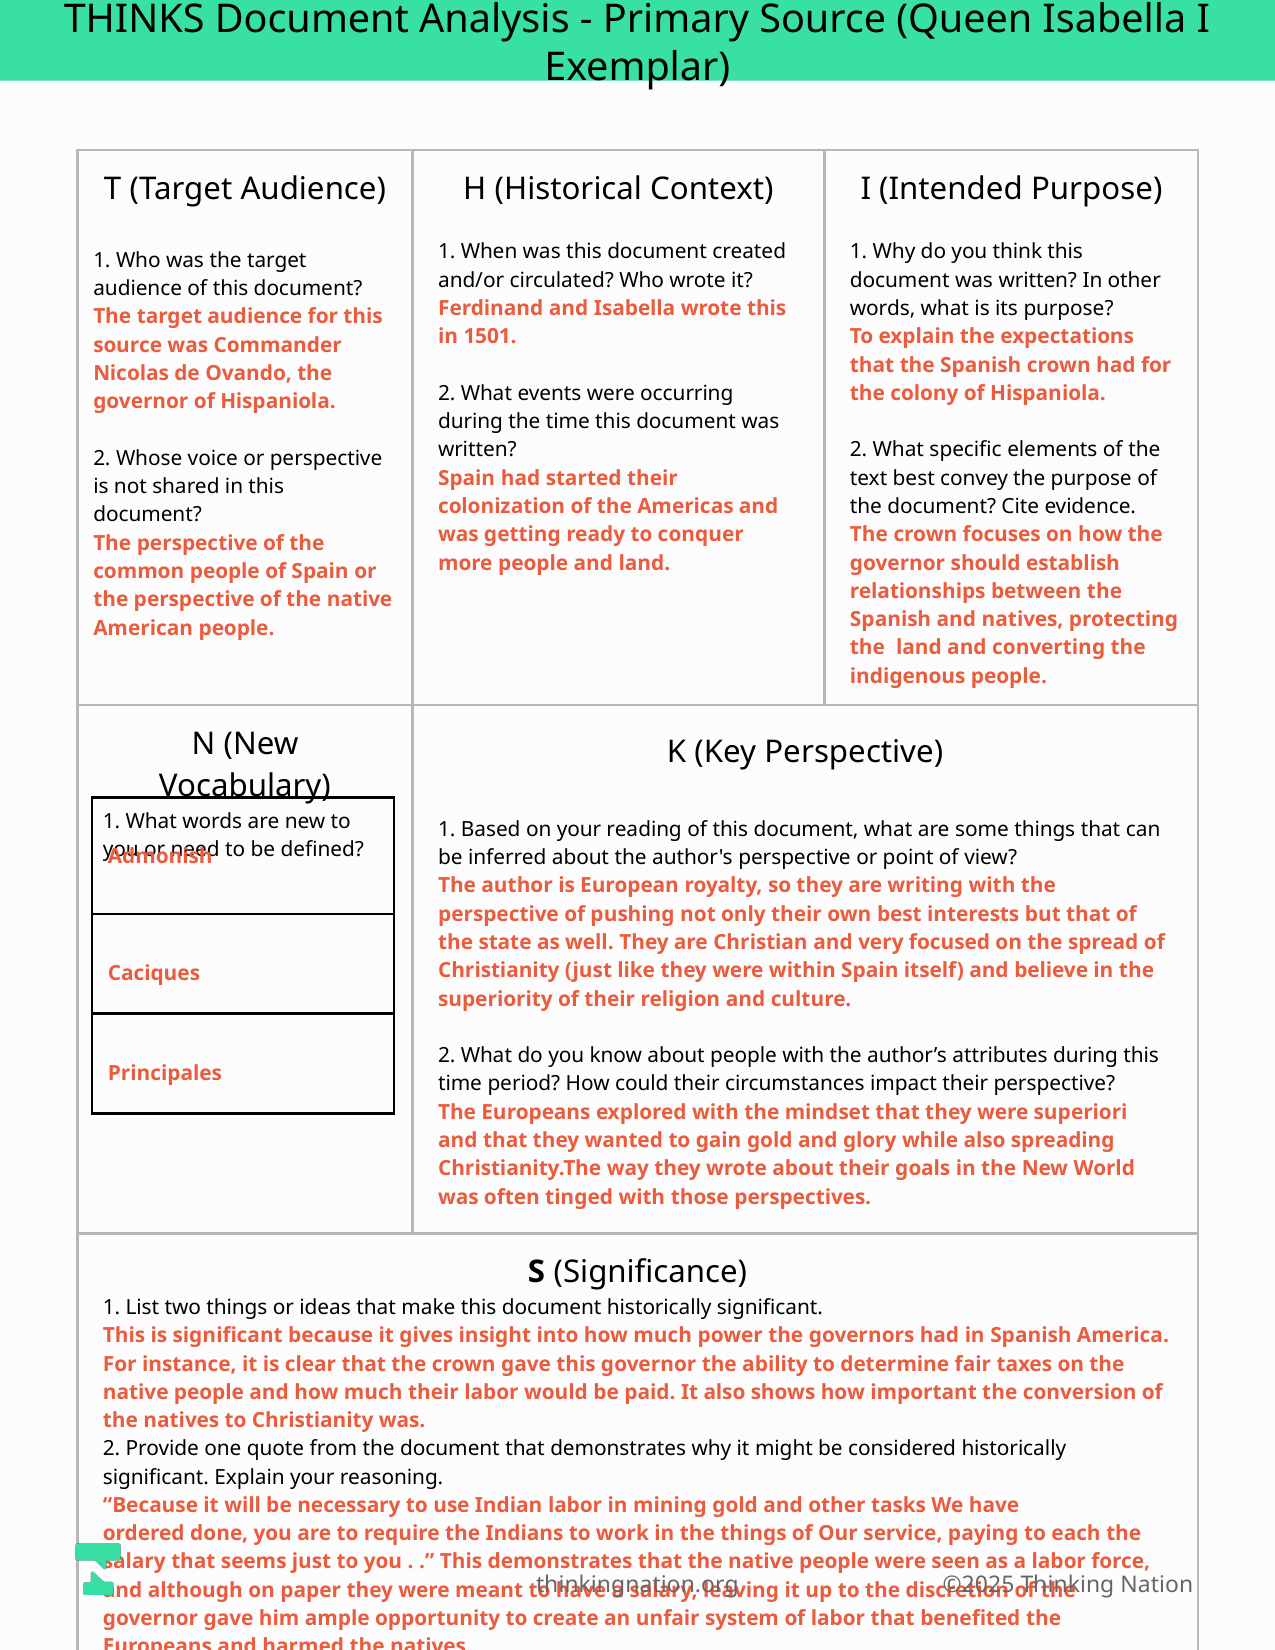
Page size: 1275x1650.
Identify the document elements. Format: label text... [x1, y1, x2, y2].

table_cell Principales [93, 1015, 393, 1112]
picture [62, 1533, 134, 1605]
text_box THINKS Document Analysis - Primary Source (Queen Isabella I Exemplar) [0, 0, 1275, 81]
table_header T (Target Audience) 1. Who was the target audience of this document? The target audience for this source was Commander Nicolas de Ovando, the governor of Hispaniola. 2. Whose voice or perspective is not shared in this document? The perspective of the common people of Spain or the perspective of the native American people. [79, 151, 411, 704]
text_box ©2025 Thinking Nation [907, 1553, 1210, 1605]
table_cell K (Key Perspective) 1. Based on your reading of this document, what are some things that can be inferred about the author's perspective or point of view? The author is European royalty, so they are writing with the perspective of pushing not only their own best interests but that of the state as well. They are Christian and very focused on the spread of Christianity (just like they were within Spain itself) and believe in the superiority of their religion and culture. 2. What do you know about people with the author’s attributes during this time period? How could their circumstances impact their perspective? The Europeans explored with the mindset that they were superiori and that they wanted to gain gold and glory while also spreading Christianity.The way they wrote about their goals in the New World was often tinged with those perspectives. [414, 706, 1197, 1232]
table_cell N (New Vocabulary) 1. What words are new to you or need to be defined? [79, 706, 411, 1232]
table_header I (Intended Purpose) 1. Why do you think this document was written? In other words, what is its purpose? To explain the expectations that the Spanish crown had for the colony of Hispaniola. 2. What specific elements of the text best convey the purpose of the document? Cite evidence. The crown focuses on how the governor should establish relationships between the Spanish and natives, protecting the land and converting the indigenous people. [826, 151, 1197, 704]
table_header H (Historical Context) 1. When was this document created and/or circulated? Who wrote it? Ferdinand and Isabella wrote this in 1501. 2. What events were occurring during the time this document was written? Spain had started their colonization of the Americas and was getting ready to conquer more people and land. [414, 151, 823, 704]
table_cell S (Significance) 1. List two things or ideas that make this document historically significant. This is significant because it gives insight into how much power the governors had in Spanish America. For instance, it is clear that the crown gave this governor the ability to determine fair taxes on the native people and how much their labor would be paid. It also shows how important the conversion of the natives to Christianity was. 2. Provide one quote from the document that demonstrates why it might be considered historically significant. Explain your reasoning. “Because it will be necessary to use Indian labor in mining gold and other tasks We have ordered done, you are to require the Indians to work in the things of Our service, paying to each the salary that seems just to you . .” This demonstrates that the native people were seen as a labor force, and although on paper they were meant to have a salary, leaving it up to the discretion of the governor gave him ample opportunity to create an unfair system of labor that benefited the Europeans and harmed the natives. [79, 1235, 1197, 1650]
table_cell Caciques [93, 915, 393, 1012]
table_header Admonish [93, 799, 393, 913]
text_box thinkingnation.org [486, 1553, 789, 1605]
